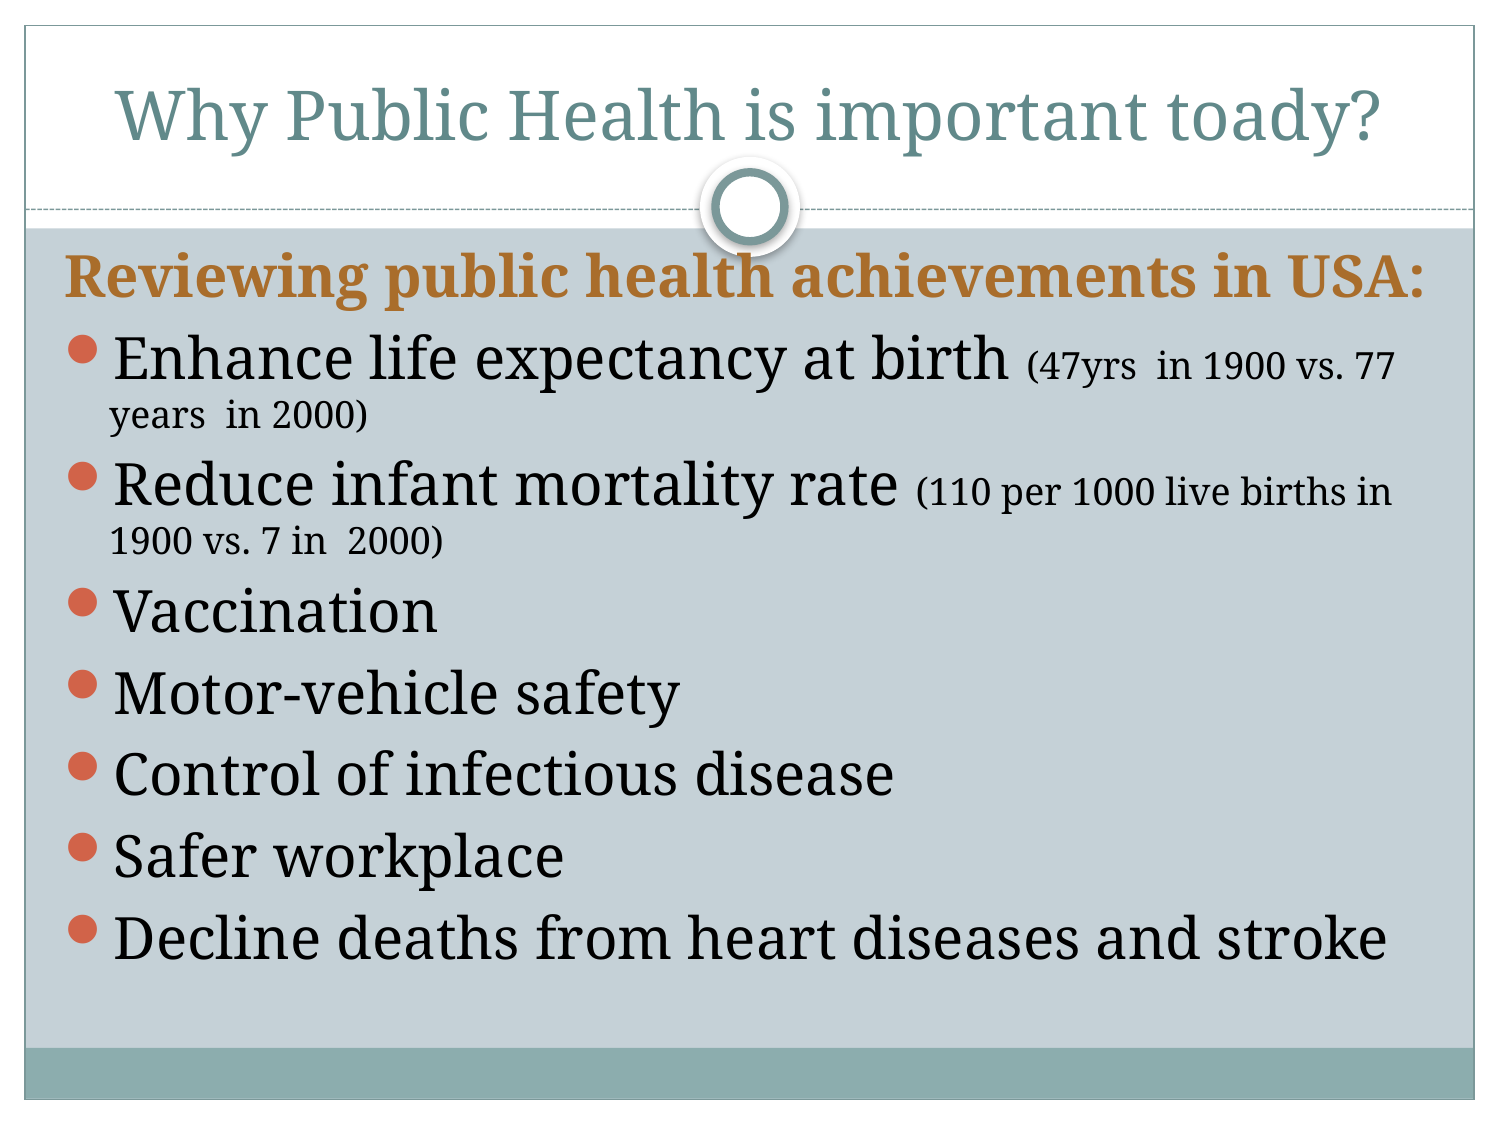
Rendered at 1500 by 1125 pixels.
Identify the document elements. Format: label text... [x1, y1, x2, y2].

title Why Public Health is important toady? [49, 37, 1450, 162]
list Reviewing public health achievements in USA: Enhance life expectancy at birth (47yrs in 1900 vs. 77 years in 2000) Reduce infant mortality rate (110 per 1000 live births in 1900 vs. 7 in 2000) Vaccination Motor-vehicle safety Control of infectious disease Safer workplace Decline deaths from heart diseases and stroke [49, 231, 1471, 1064]
